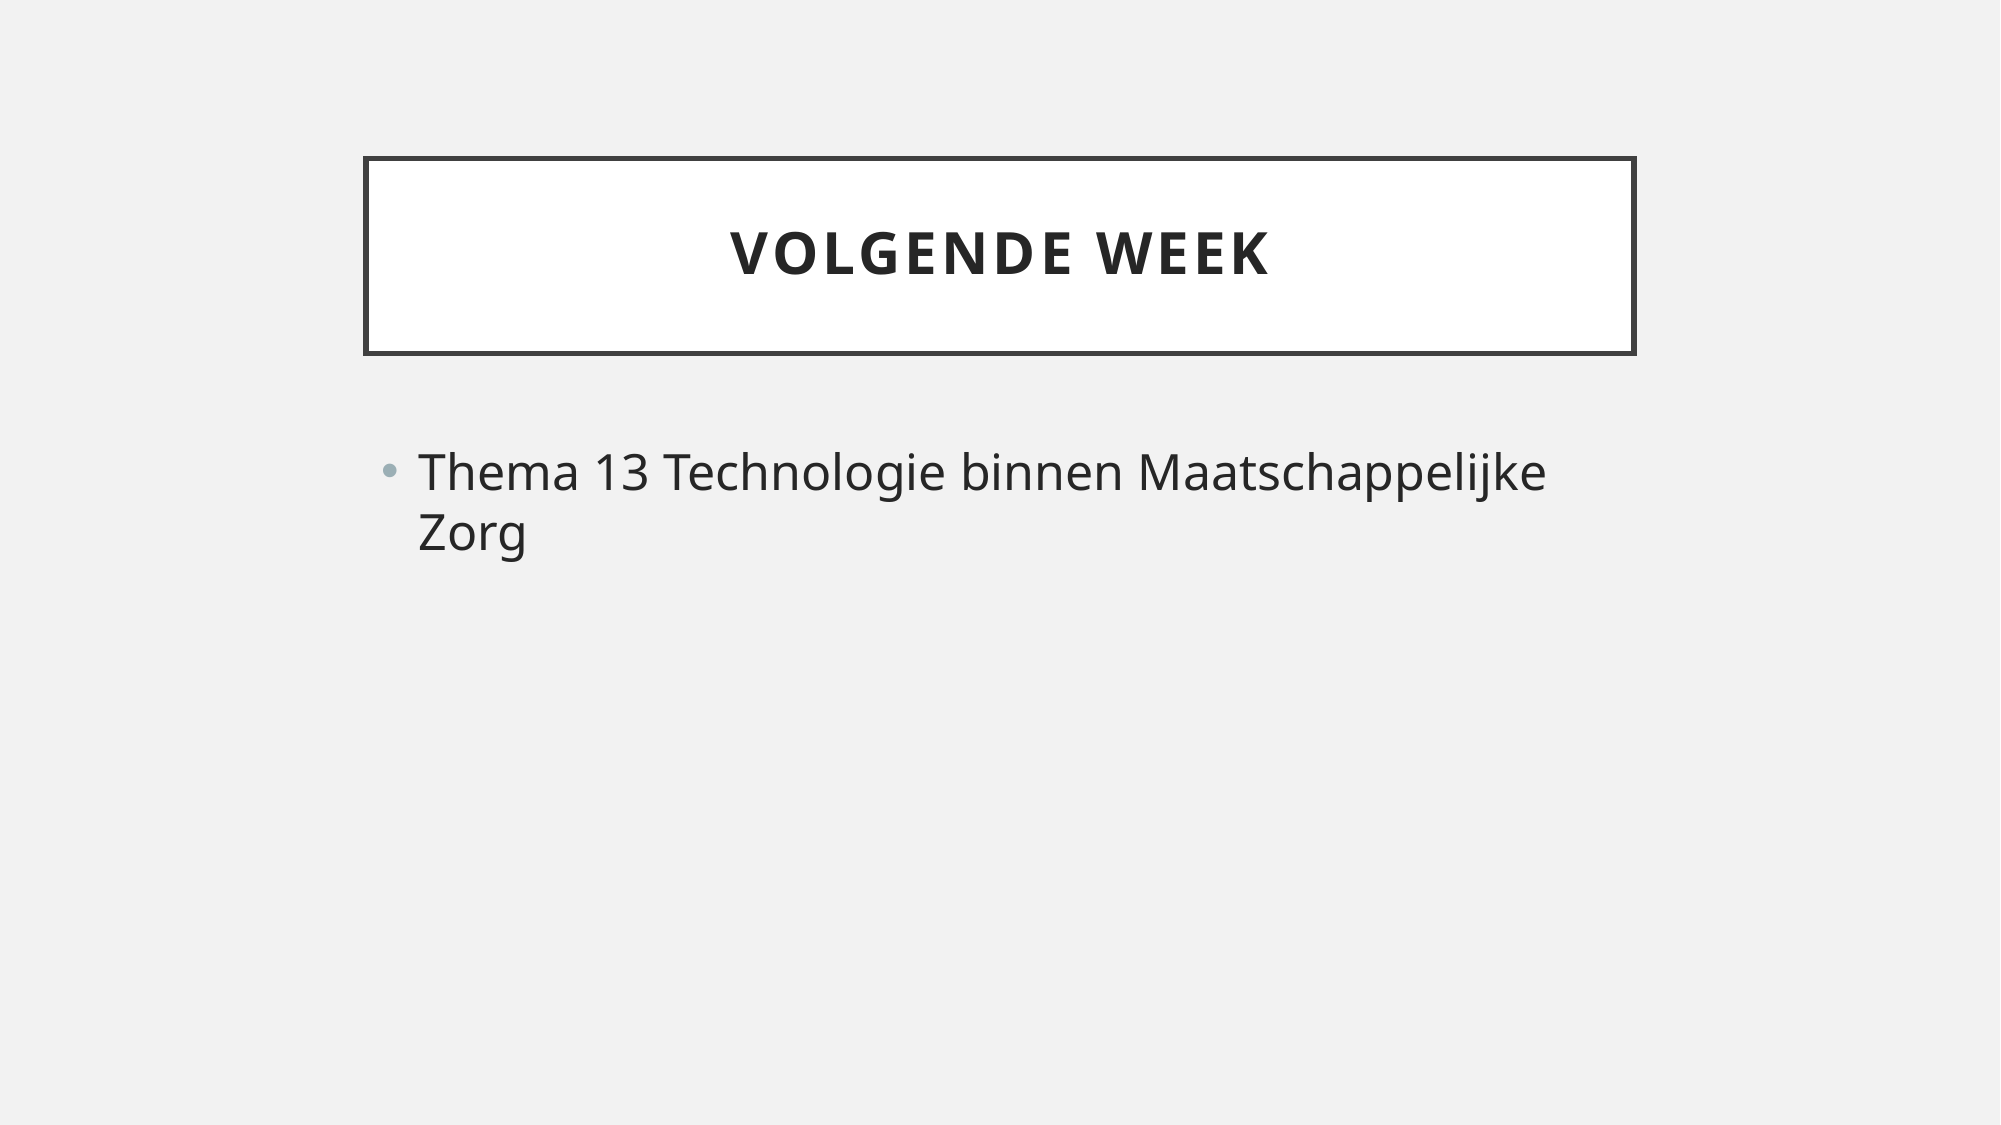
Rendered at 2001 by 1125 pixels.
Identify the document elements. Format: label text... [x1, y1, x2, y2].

list Thema 13 Technologie binnen Maatschappelijke Zorg [366, 432, 1634, 942]
title Volgende week [363, 156, 1637, 356]
